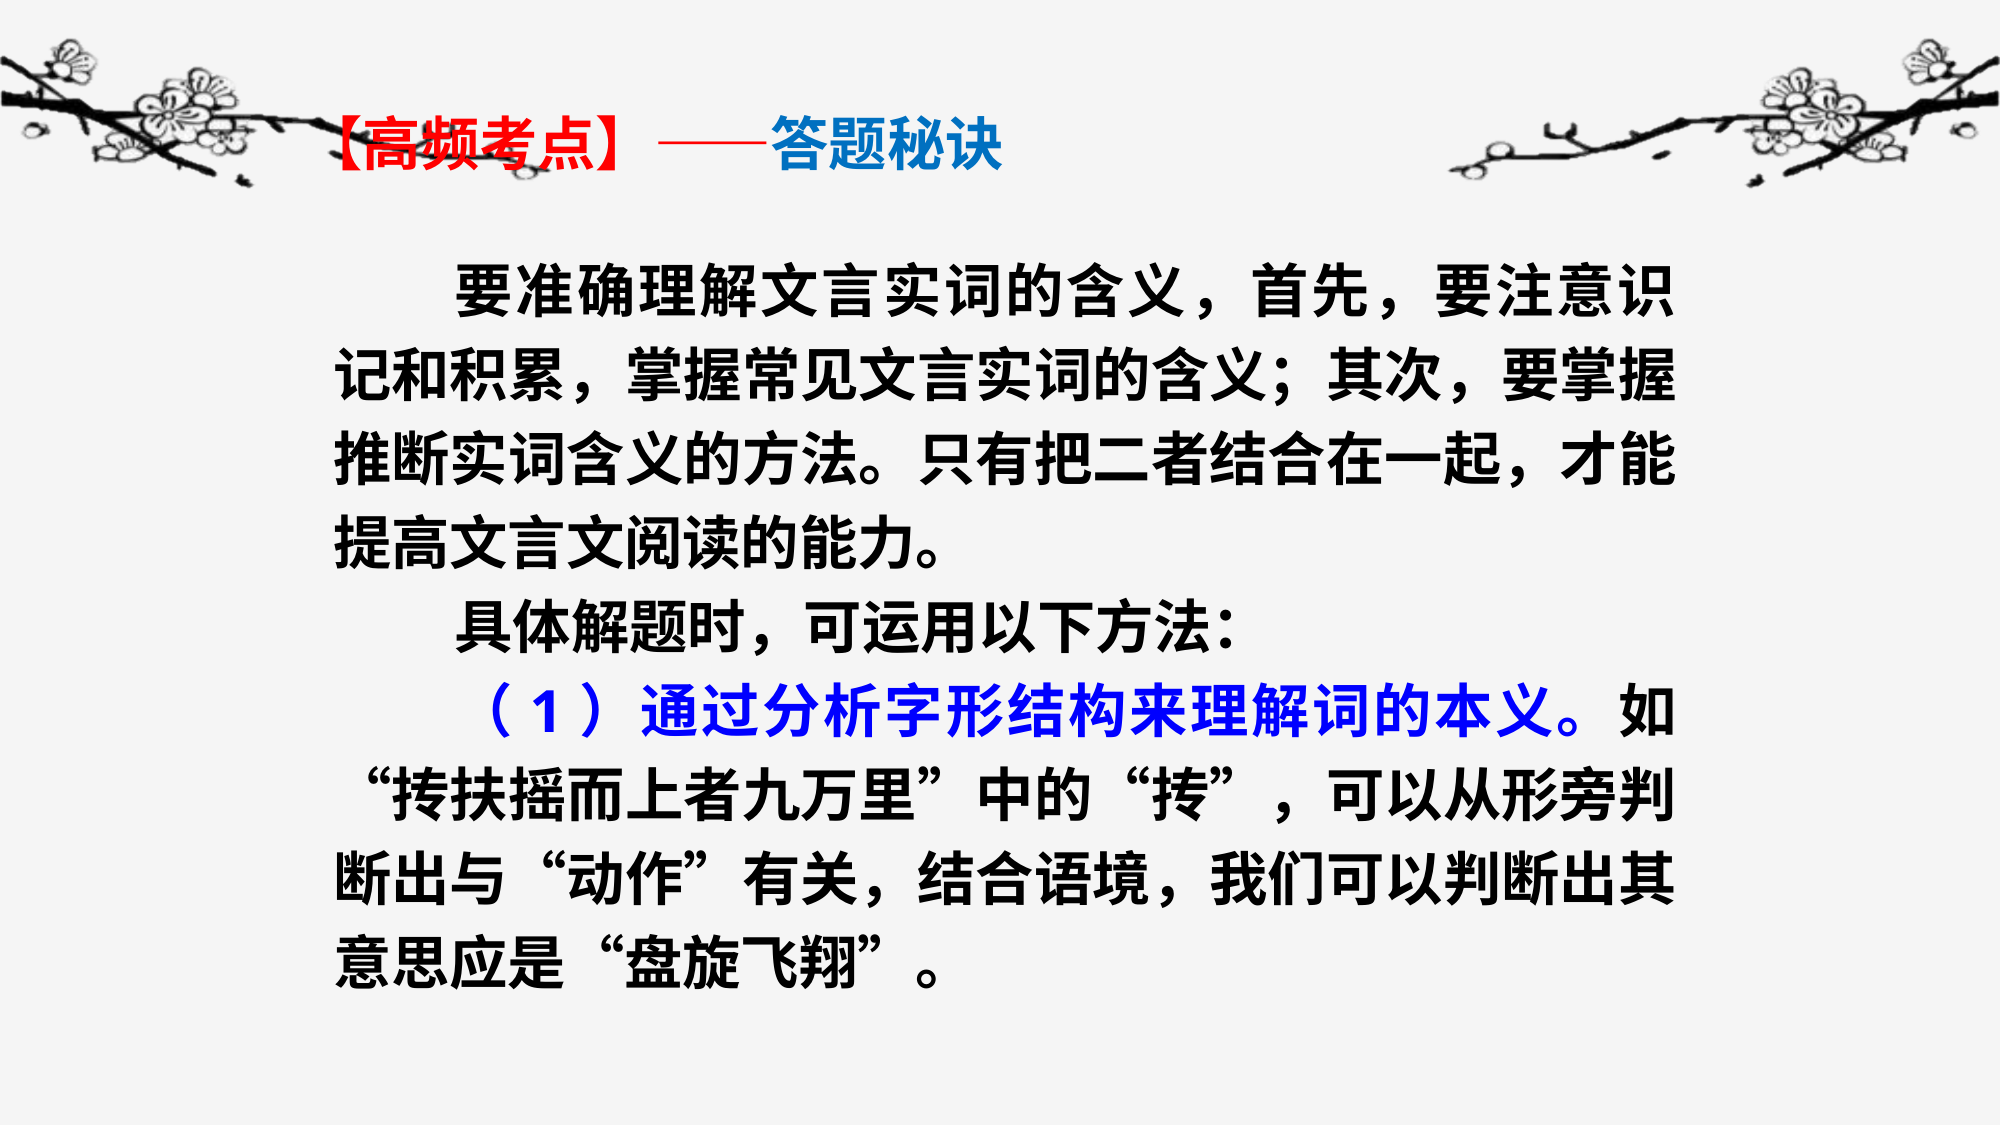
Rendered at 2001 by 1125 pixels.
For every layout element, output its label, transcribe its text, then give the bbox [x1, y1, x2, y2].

text_box 【高频考点】——答题秘诀 [289, 86, 1452, 185]
picture [0, 0, 673, 310]
picture [1327, 0, 2000, 310]
text_box 要准确理解文言实词的含义，首先，要注意识记和积累，掌握常见文言实词的含义；其次，要掌握推断实词含义的方法。只有把二者结合在一起，才能提高文言文阅读的能力。 具体解题时，可运用以下方法： （1）通过分析字形结构来理解词的本义。如“抟扶摇而上者九万里”中的“抟”，可以从形旁判断出与“动作”有关，结合语境，我们可以判断出其意思应是“盘旋飞翔”。 [318, 232, 1692, 1004]
